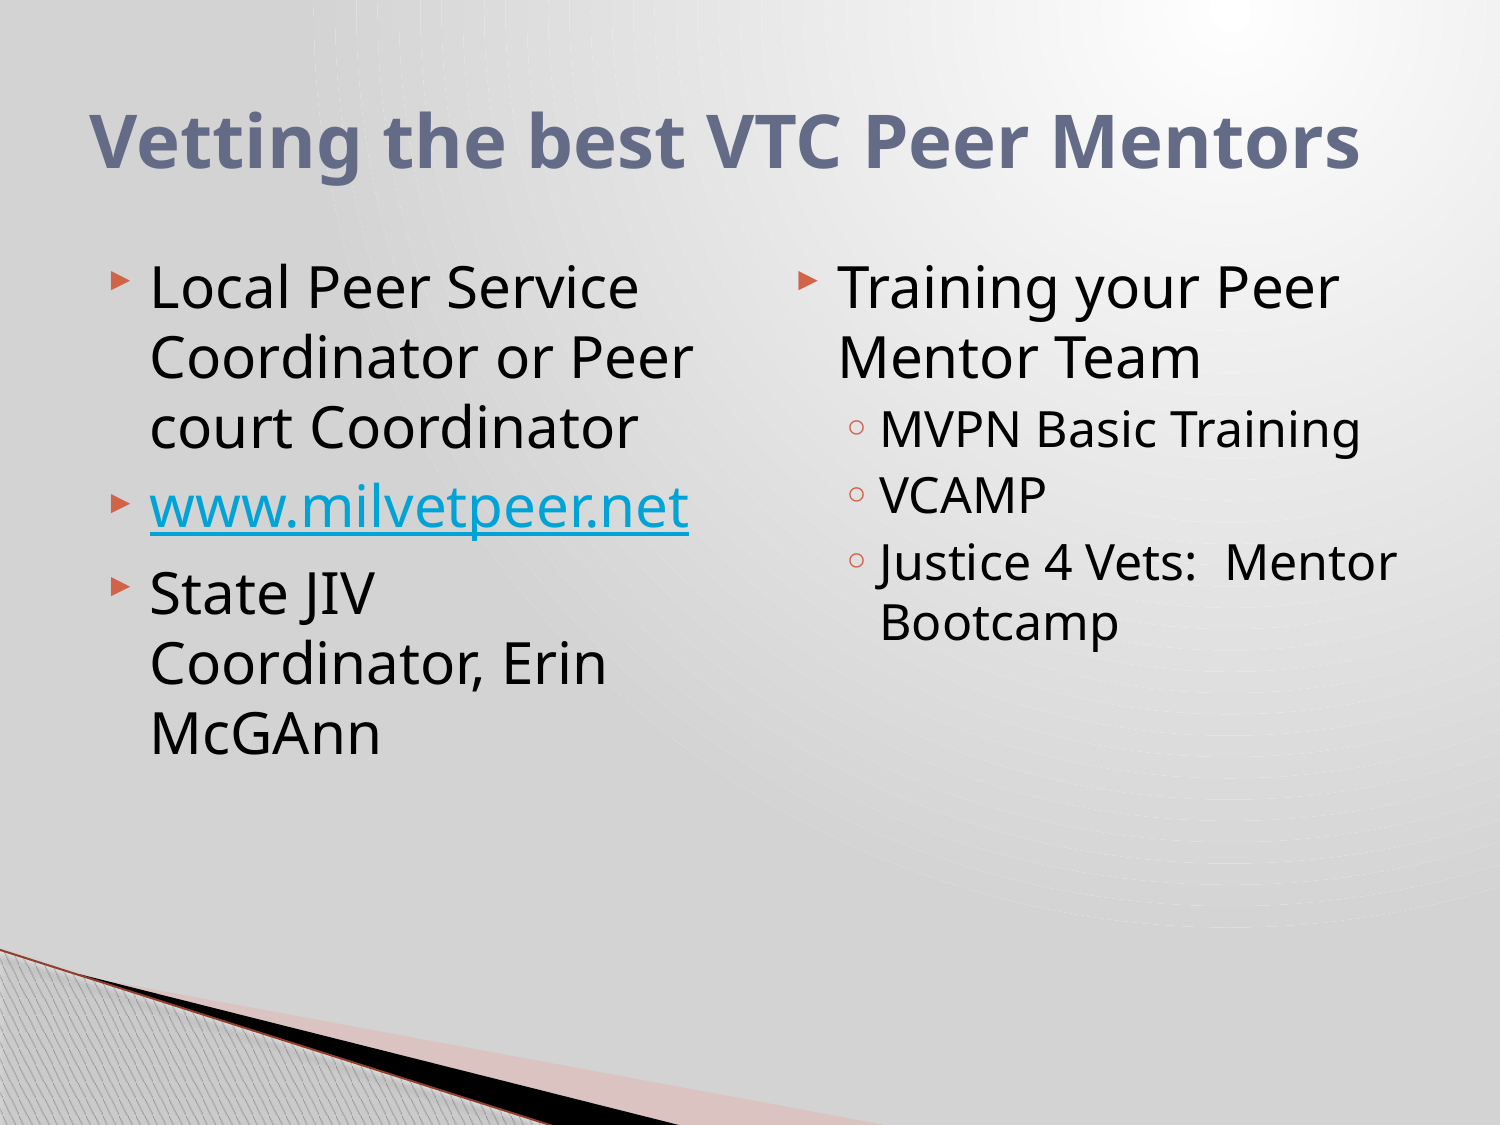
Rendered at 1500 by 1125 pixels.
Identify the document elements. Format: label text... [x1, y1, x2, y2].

title Vetting the best VTC Peer Mentors [75, 45, 1425, 233]
list Local Peer Service Coordinator or Peer court Coordinator www.milvetpeer.net State JIV Coordinator, Erin McGAnn [75, 243, 738, 986]
list Training your Peer Mentor Team MVPN Basic Training VCAMP Justice 4 Vets: Mentor Bootcamp [762, 243, 1425, 986]
